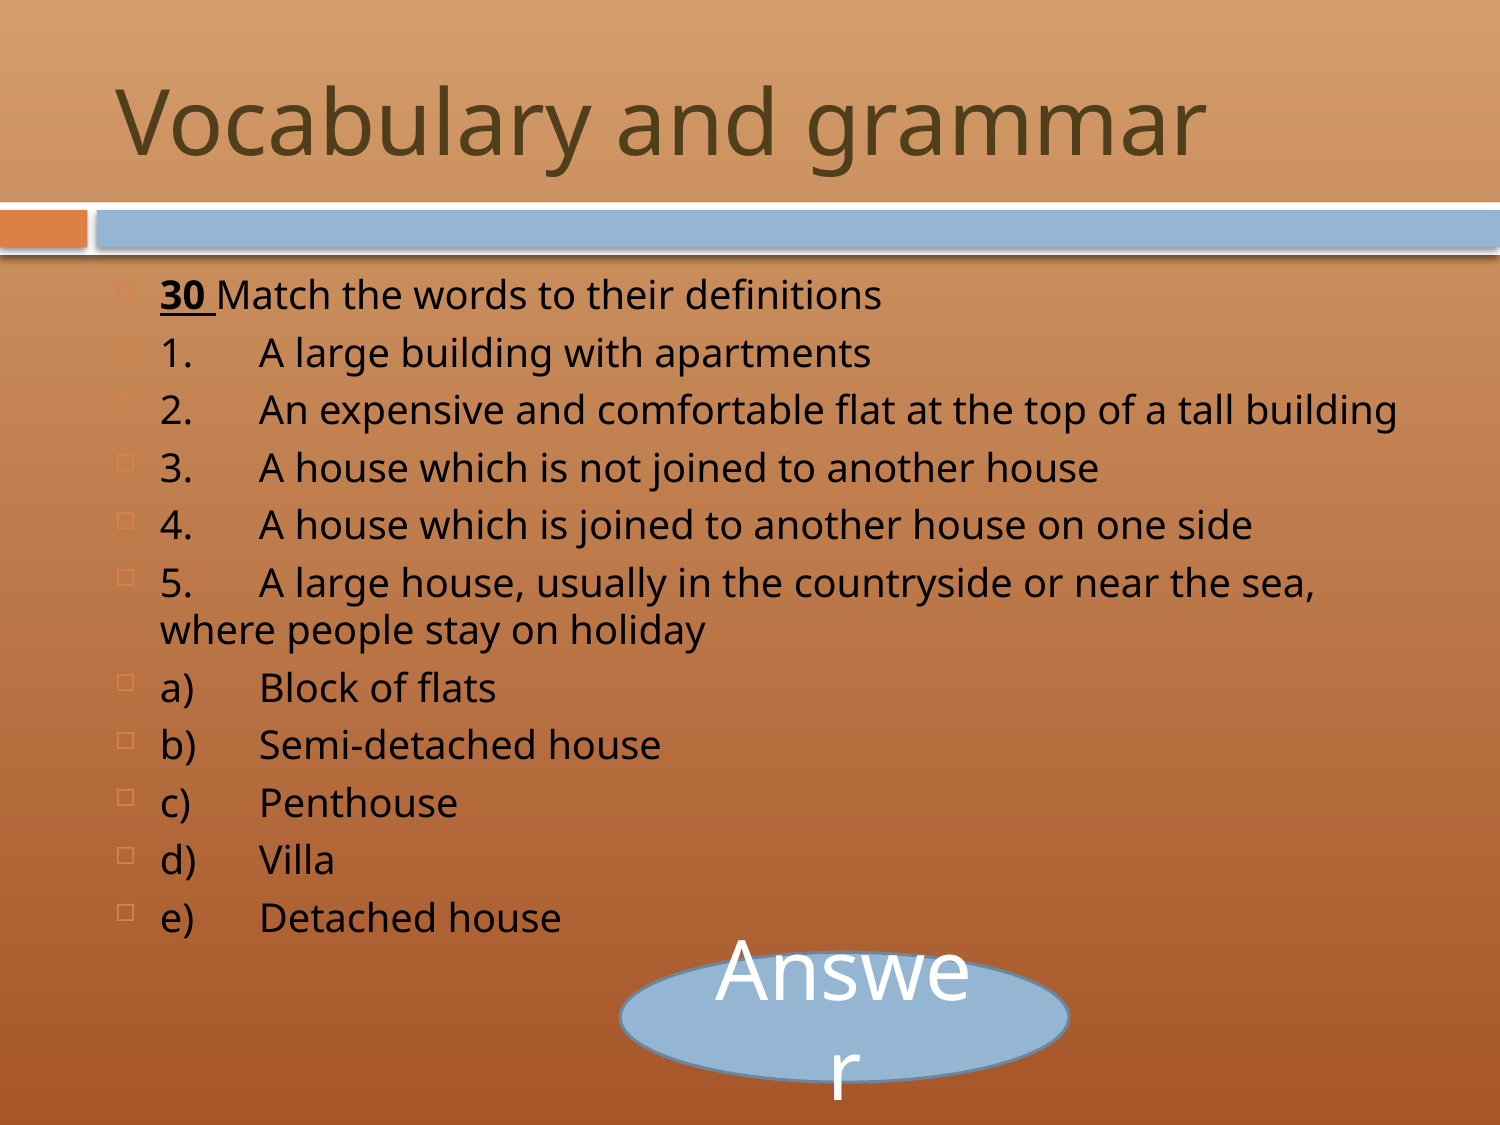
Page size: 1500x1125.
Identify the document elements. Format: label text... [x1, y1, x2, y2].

list 30 Match the words to their definitions 1. A large building with apartments 2. An expensive and comfortable flat at the top of a tall building 3. A house which is not joined to another house 4. A house which is joined to another house on one side 5. A large house, usually in the countryside or near the sea, where people stay on holiday a) Block of flats b) Semi-detached house c) Penthouse d) Villa e) Detached house [100, 262, 1438, 1000]
title Vocabulary and grammar [100, 37, 1438, 200]
text_box Answer [618, 950, 1071, 1084]
